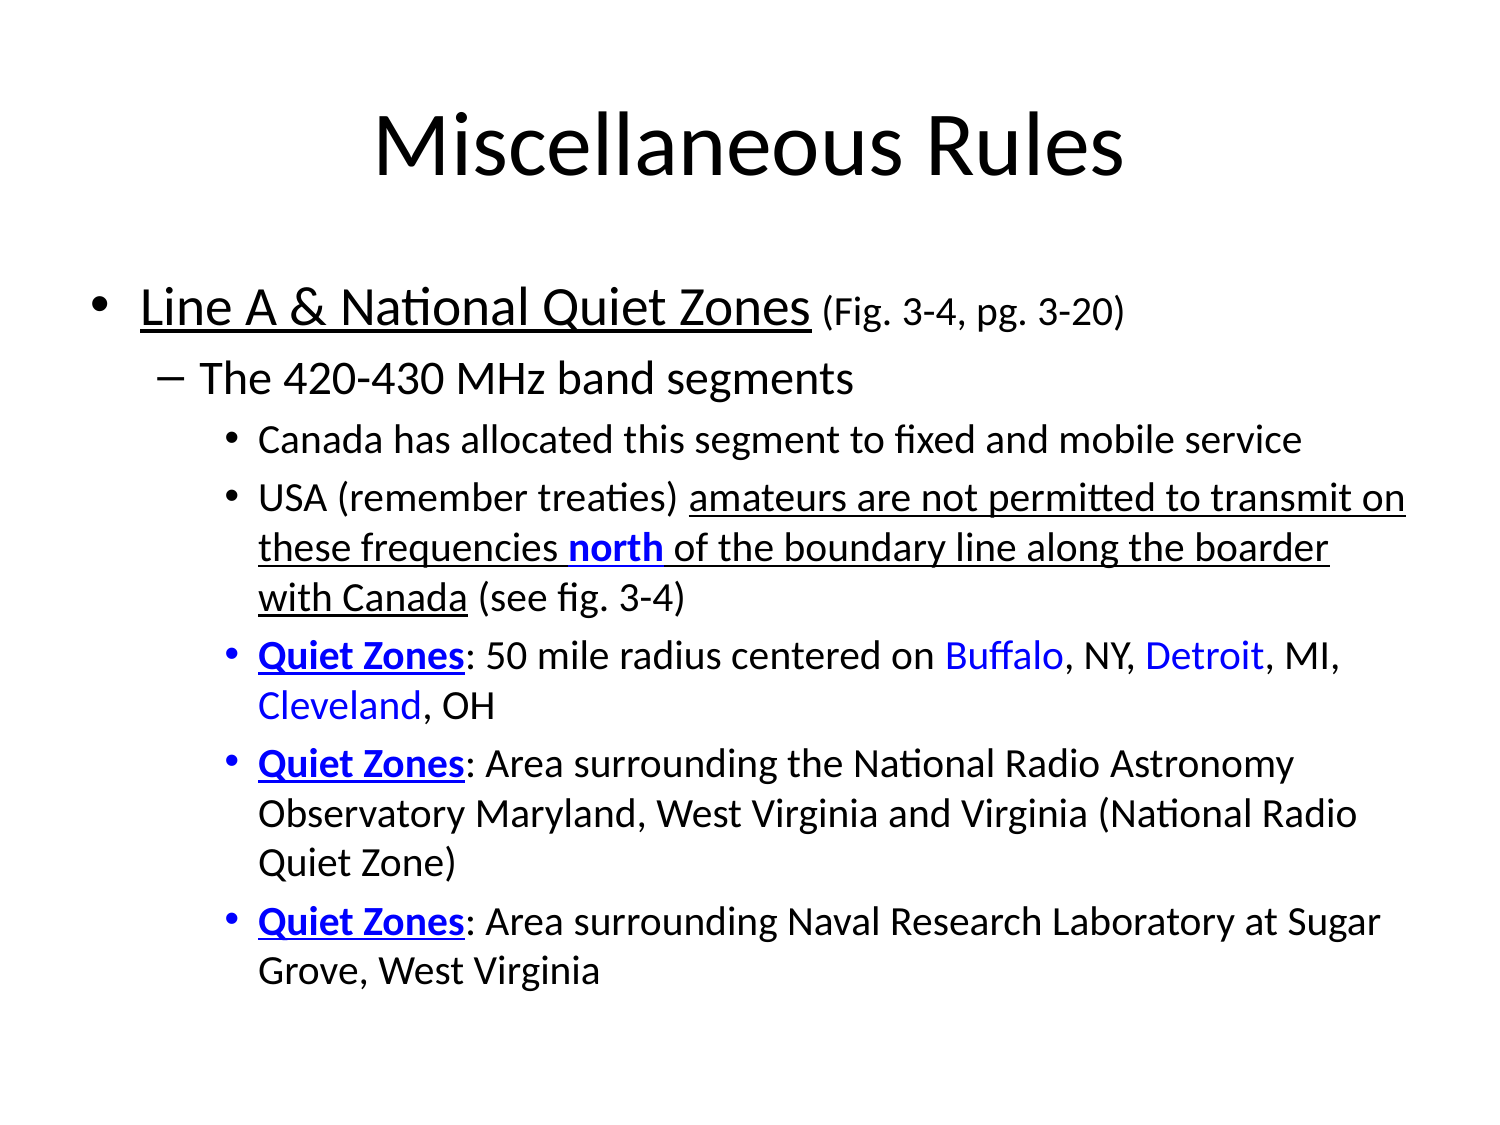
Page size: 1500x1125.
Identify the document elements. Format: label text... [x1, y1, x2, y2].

list Line A & National Quiet Zones (Fig. 3-4, pg. 3-20) The 420-430 MHz band segments Canada has allocated this segment to fixed and mobile service USA (remember treaties) amateurs are not permitted to transmit on these frequencies north of the boundary line along the boarder with Canada (see fig. 3-4) Quiet Zones: 50 mile radius centered on Buffalo, NY, Detroit, MI, Cleveland, OH Quiet Zones: Area surrounding the National Radio Astronomy Observatory Maryland, West Virginia and Virginia (National Radio Quiet Zone) Quiet Zones: Area surrounding Naval Research Laboratory at Sugar Grove, West Virginia [75, 262, 1425, 1005]
title Miscellaneous Rules [75, 45, 1425, 233]
